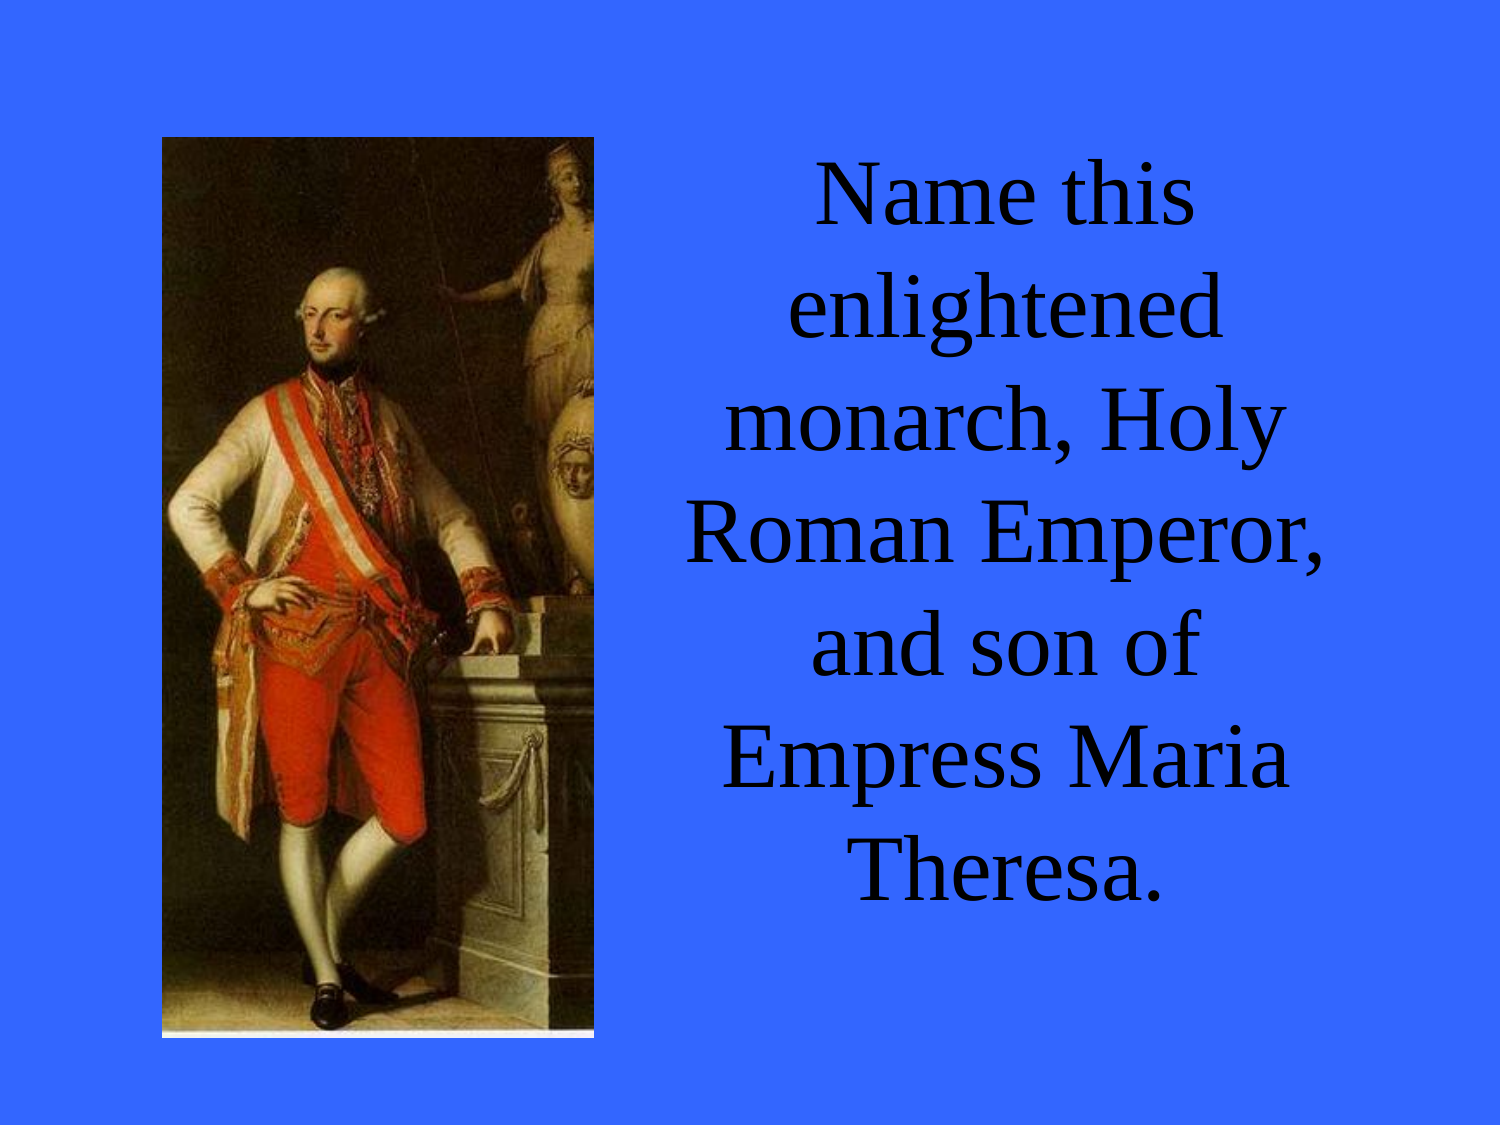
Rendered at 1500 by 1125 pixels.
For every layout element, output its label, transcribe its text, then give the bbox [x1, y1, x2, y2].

title Name this enlightened monarch, Holy Roman Emperor, and son of Empress Maria Theresa. [637, 149, 1375, 900]
picture [162, 137, 594, 1038]
